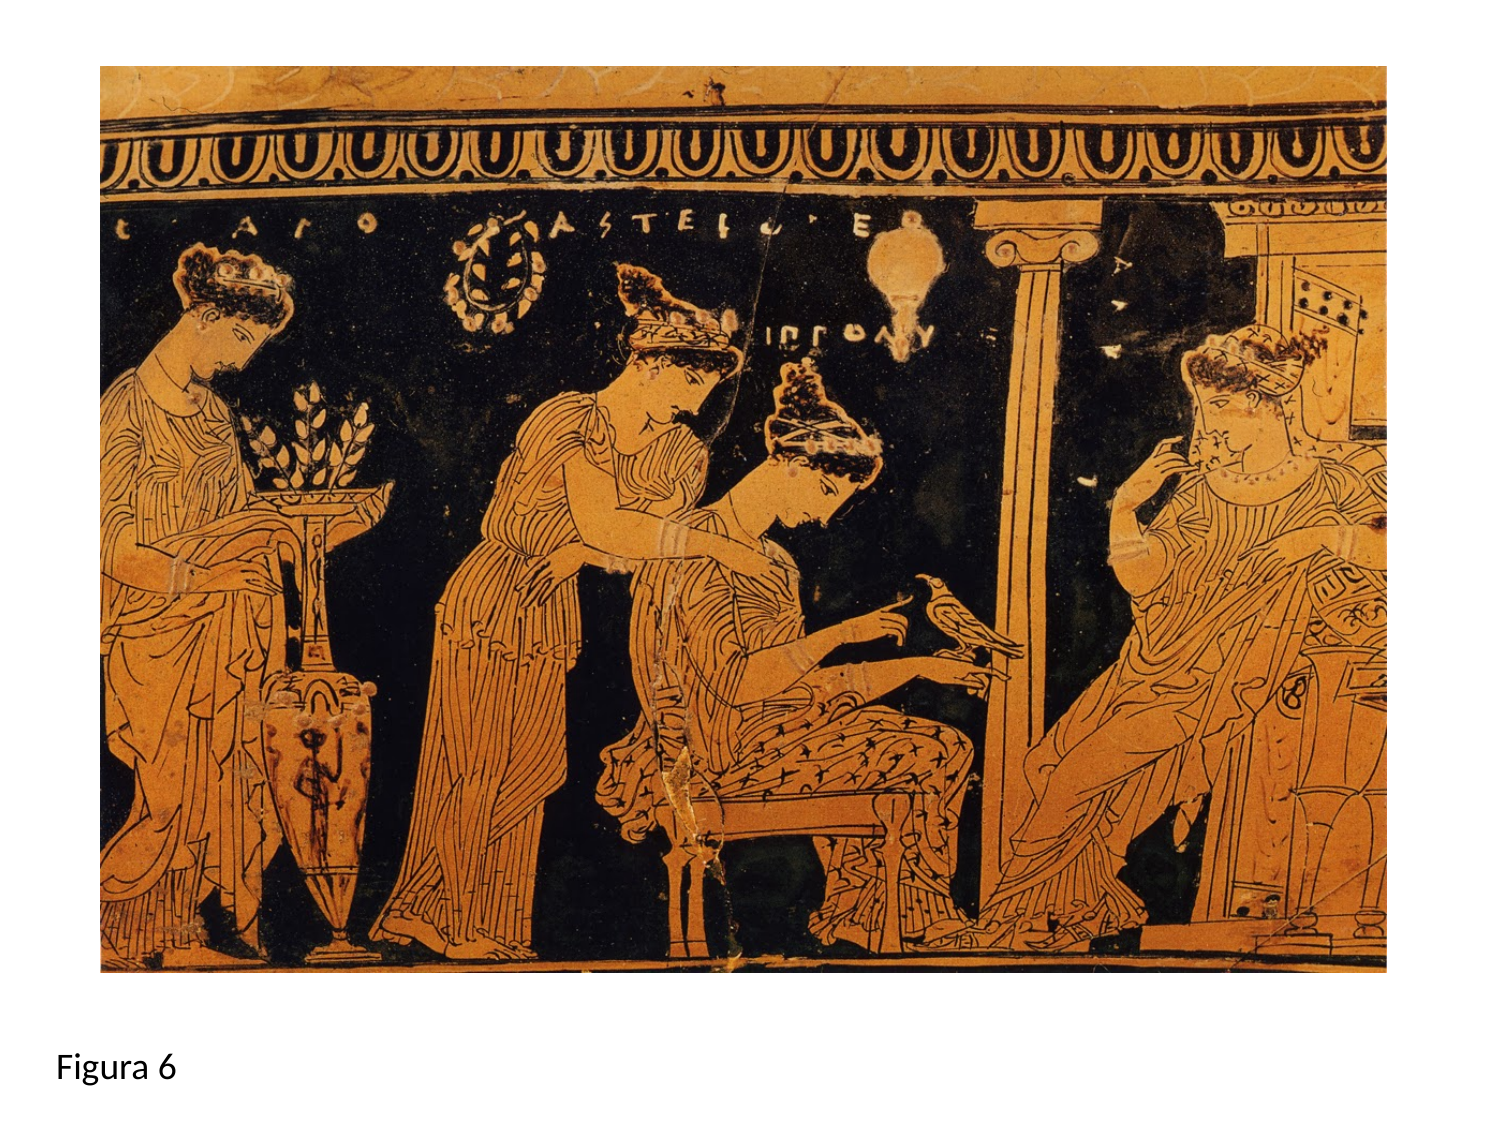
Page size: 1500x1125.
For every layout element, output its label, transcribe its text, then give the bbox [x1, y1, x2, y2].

text_box Figura 6 [41, 1034, 774, 1095]
picture [100, 66, 1387, 974]
